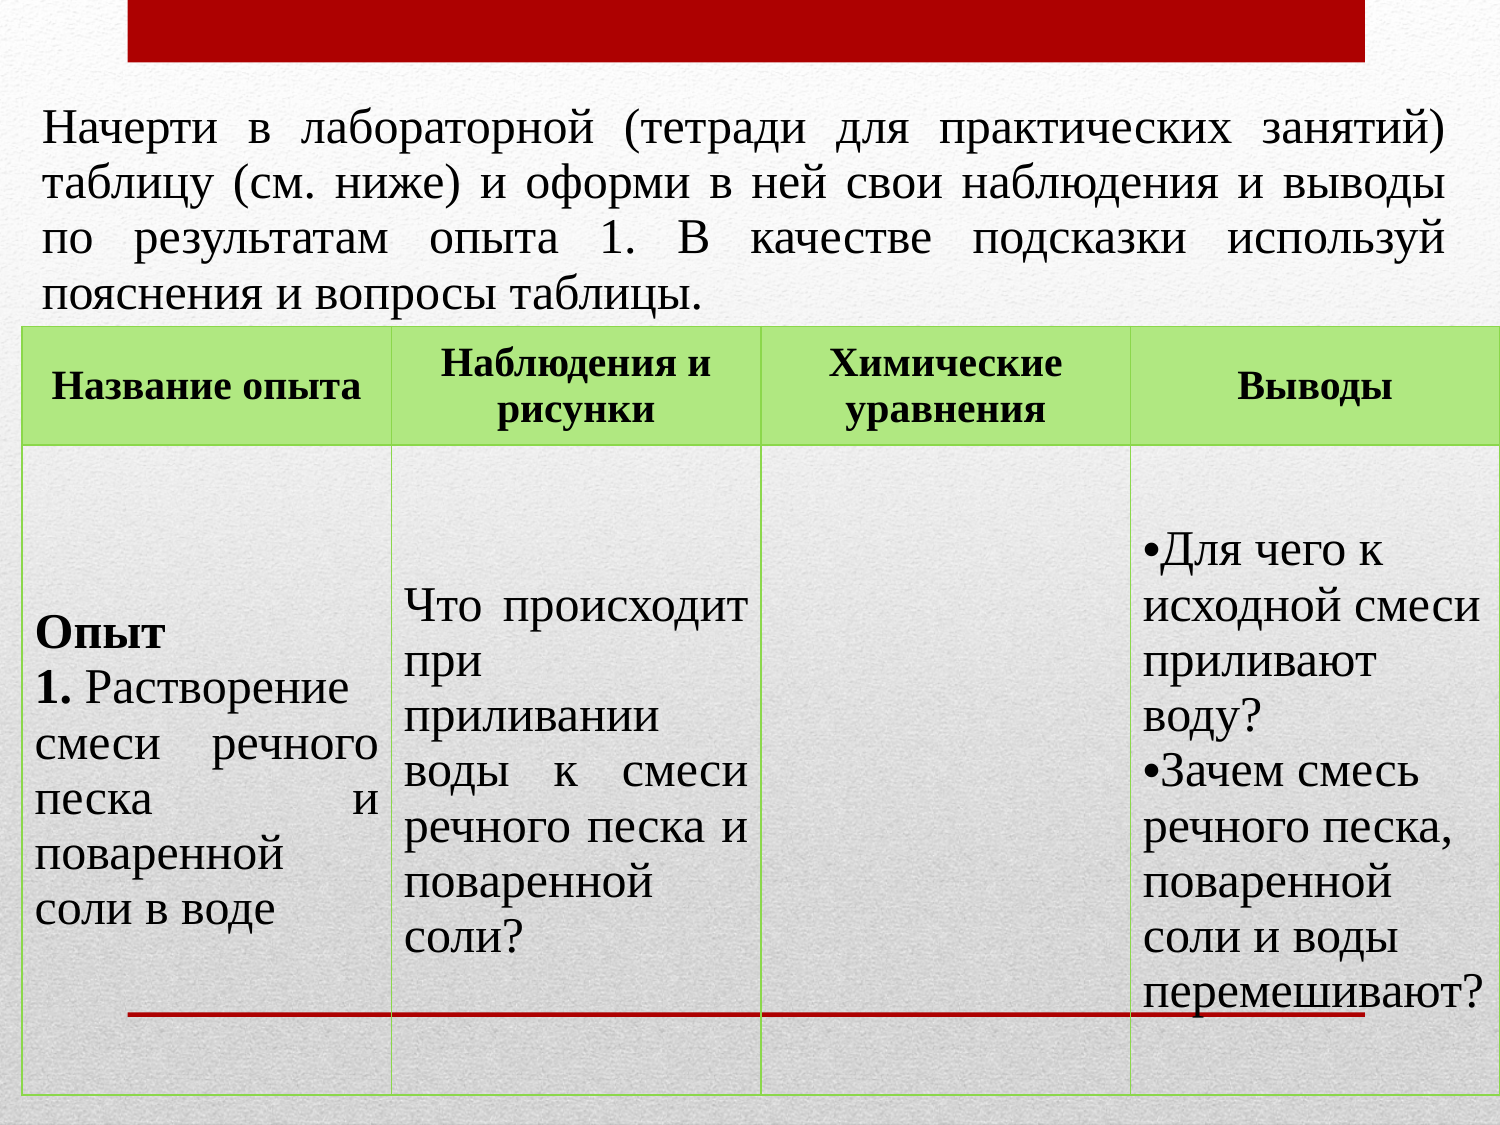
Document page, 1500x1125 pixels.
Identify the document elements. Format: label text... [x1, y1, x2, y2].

table_header Выводы [1131, 327, 1499, 444]
table_header Название опыта [23, 327, 391, 444]
table_header Начерти в лабораторной (тетради для практических занятий) таблицу (см. ниже) и оформи в ней свои наблюдения и выводы по результатам опыта 1. В качестве подсказки используй пояснения и вопросы таблицы. [29, 86, 1459, 326]
table_cell [762, 446, 1130, 1094]
table_cell Для чего к исходной смеси приливают воду? Зачем смесь речного песка, поваренной соли и воды перемешивают? [1131, 446, 1499, 1094]
table_header Химические уравнения [762, 327, 1130, 444]
table_header Наблюдения и рисунки [392, 327, 760, 444]
table_cell Опыт 1. Растворение смеси речного песка и поваренной соли в воде [23, 446, 391, 1094]
text_box [930, 125, 970, 178]
table_cell Что происходит при приливании воды к смеси речного песка и поваренной соли? [392, 446, 760, 1094]
